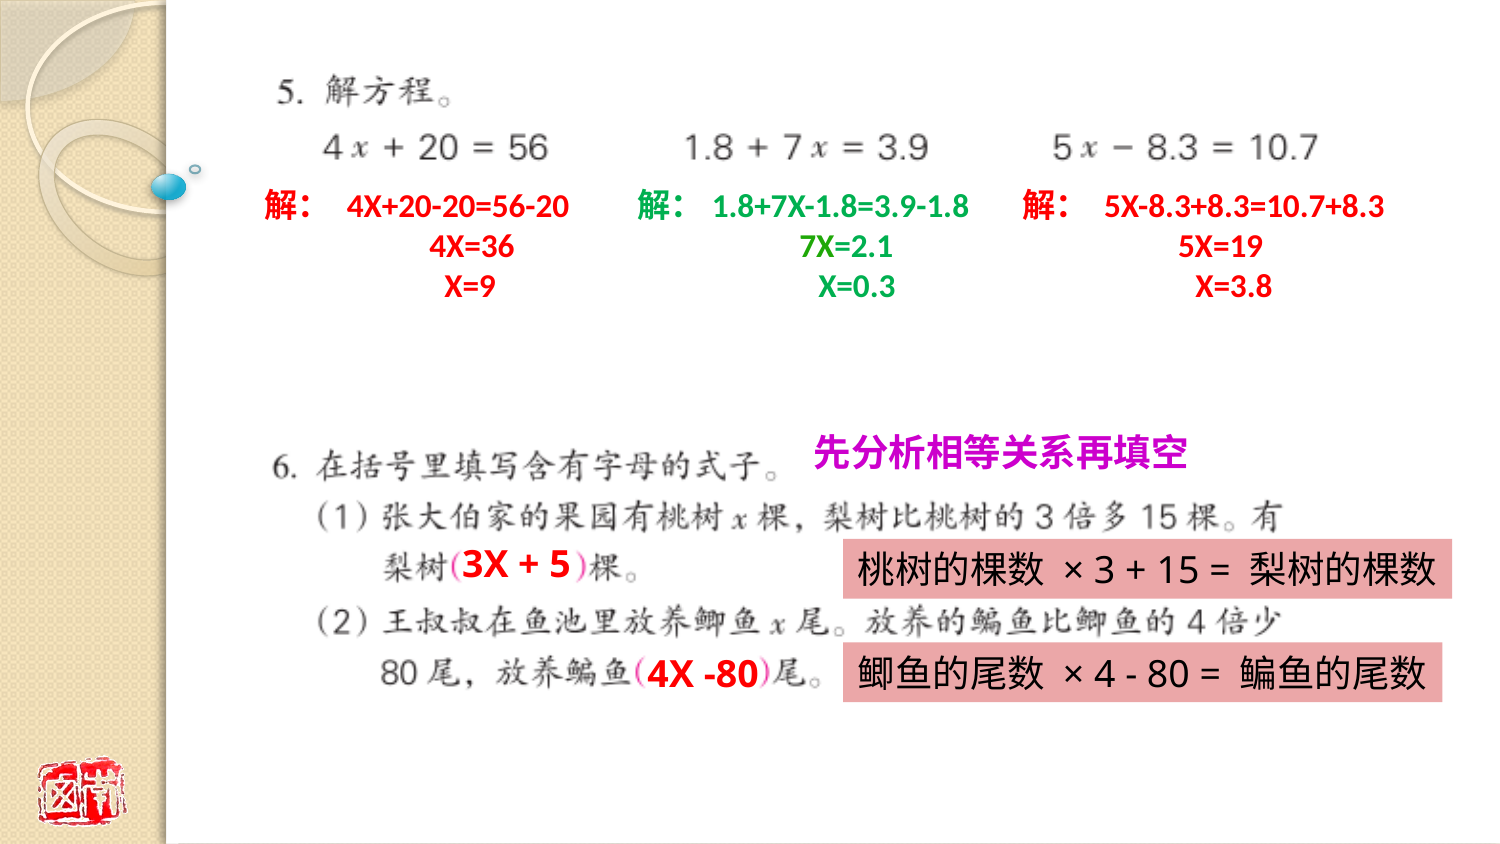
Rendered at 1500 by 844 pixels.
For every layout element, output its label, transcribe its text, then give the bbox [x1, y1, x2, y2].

picture [34, 755, 130, 827]
text_box 先分析相等关系再填空 [798, 421, 1204, 442]
picture [269, 445, 1309, 704]
text_box 解： 4X+20-20=56-20 解：1.8+7X-1.8=3.9-1.8 解： 5X-8.3+8.3=10.7+8.3 4X=36 7X=2.1 5X=19 X=9 X=0.3 X=3.8 [234, 176, 1430, 312]
text_box 鲫鱼的尾数 × 4 - 80 = 鳊鱼的尾数 [1315, 642, 1443, 703]
picture [269, 58, 1337, 188]
text_box 桃树的棵数 × 3 + 15 = 梨树的棵数 [1316, 538, 1453, 599]
